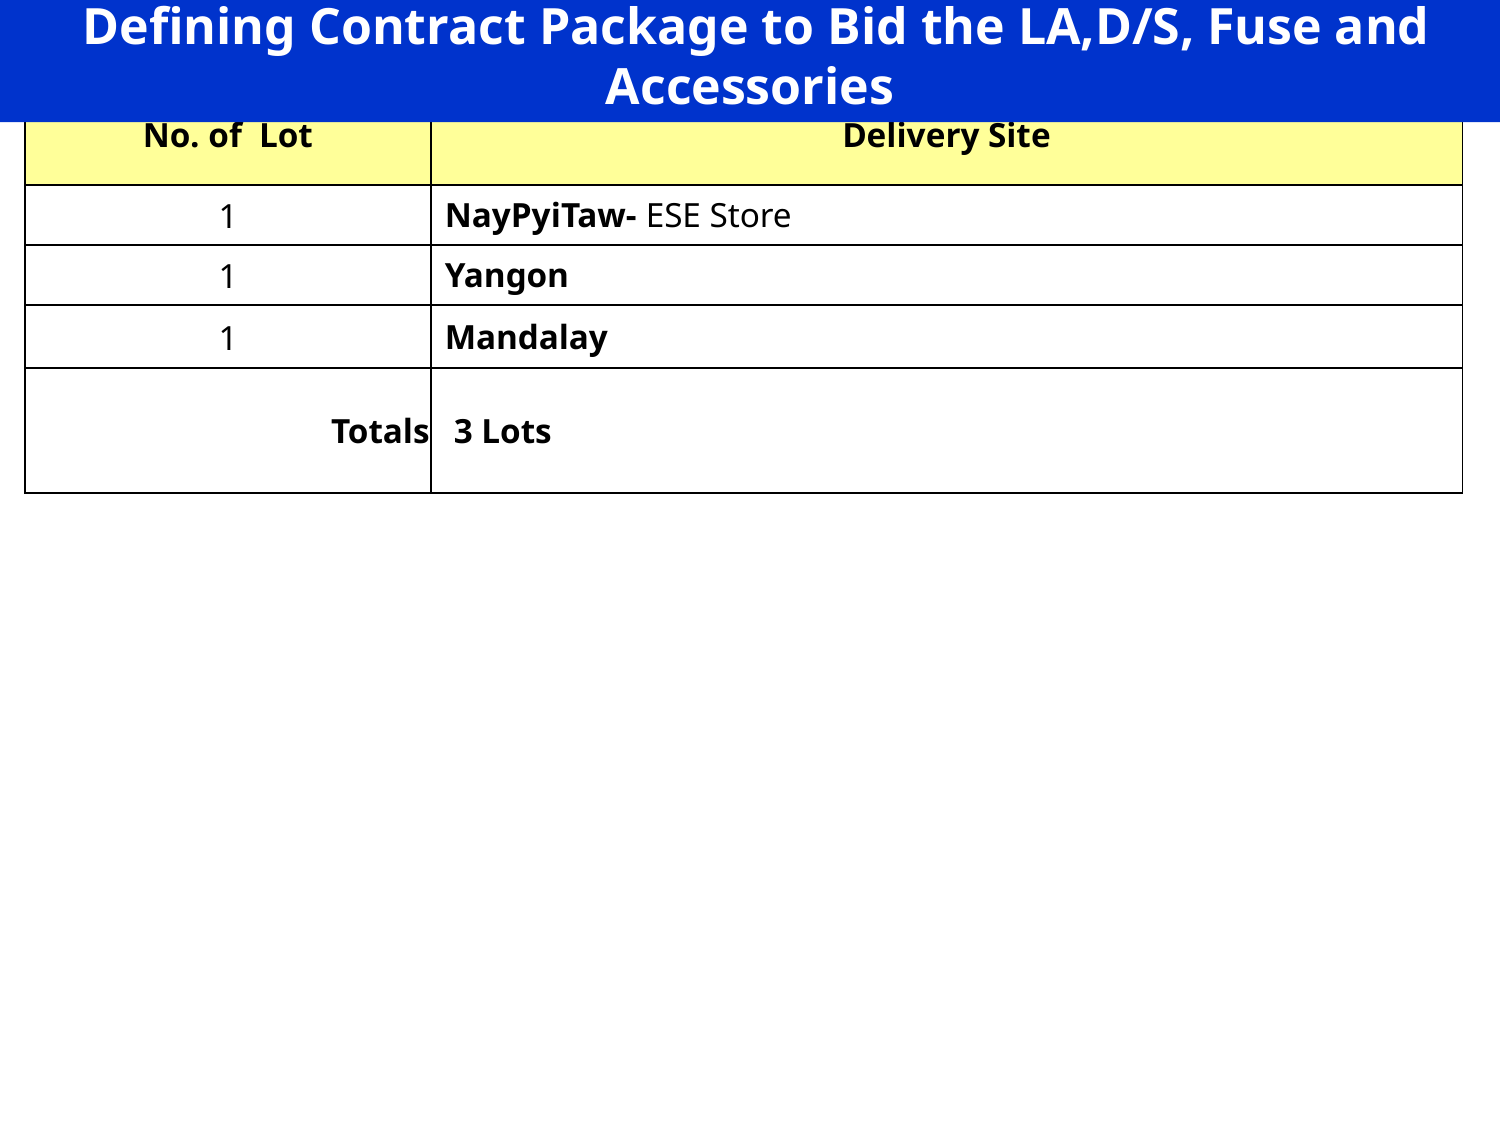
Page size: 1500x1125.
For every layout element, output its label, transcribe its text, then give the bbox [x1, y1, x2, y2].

table_cell 1 [26, 246, 430, 304]
table_header Delivery Site [432, 123, 1462, 184]
text_box Defining Contract Package to Bid the LA,D/S, Fuse and Accessories [0, 0, 1500, 123]
table_cell 3 Lots [432, 369, 1462, 492]
table_header No. of Lot [26, 123, 430, 184]
table_cell Yangon [432, 246, 1462, 304]
table_cell 1 [26, 306, 430, 367]
table_cell Totals [26, 369, 430, 492]
table_cell Mandalay [432, 306, 1462, 367]
table_cell 1 [26, 186, 430, 244]
table_cell NayPyiTaw- ESE Store [432, 186, 1462, 244]
